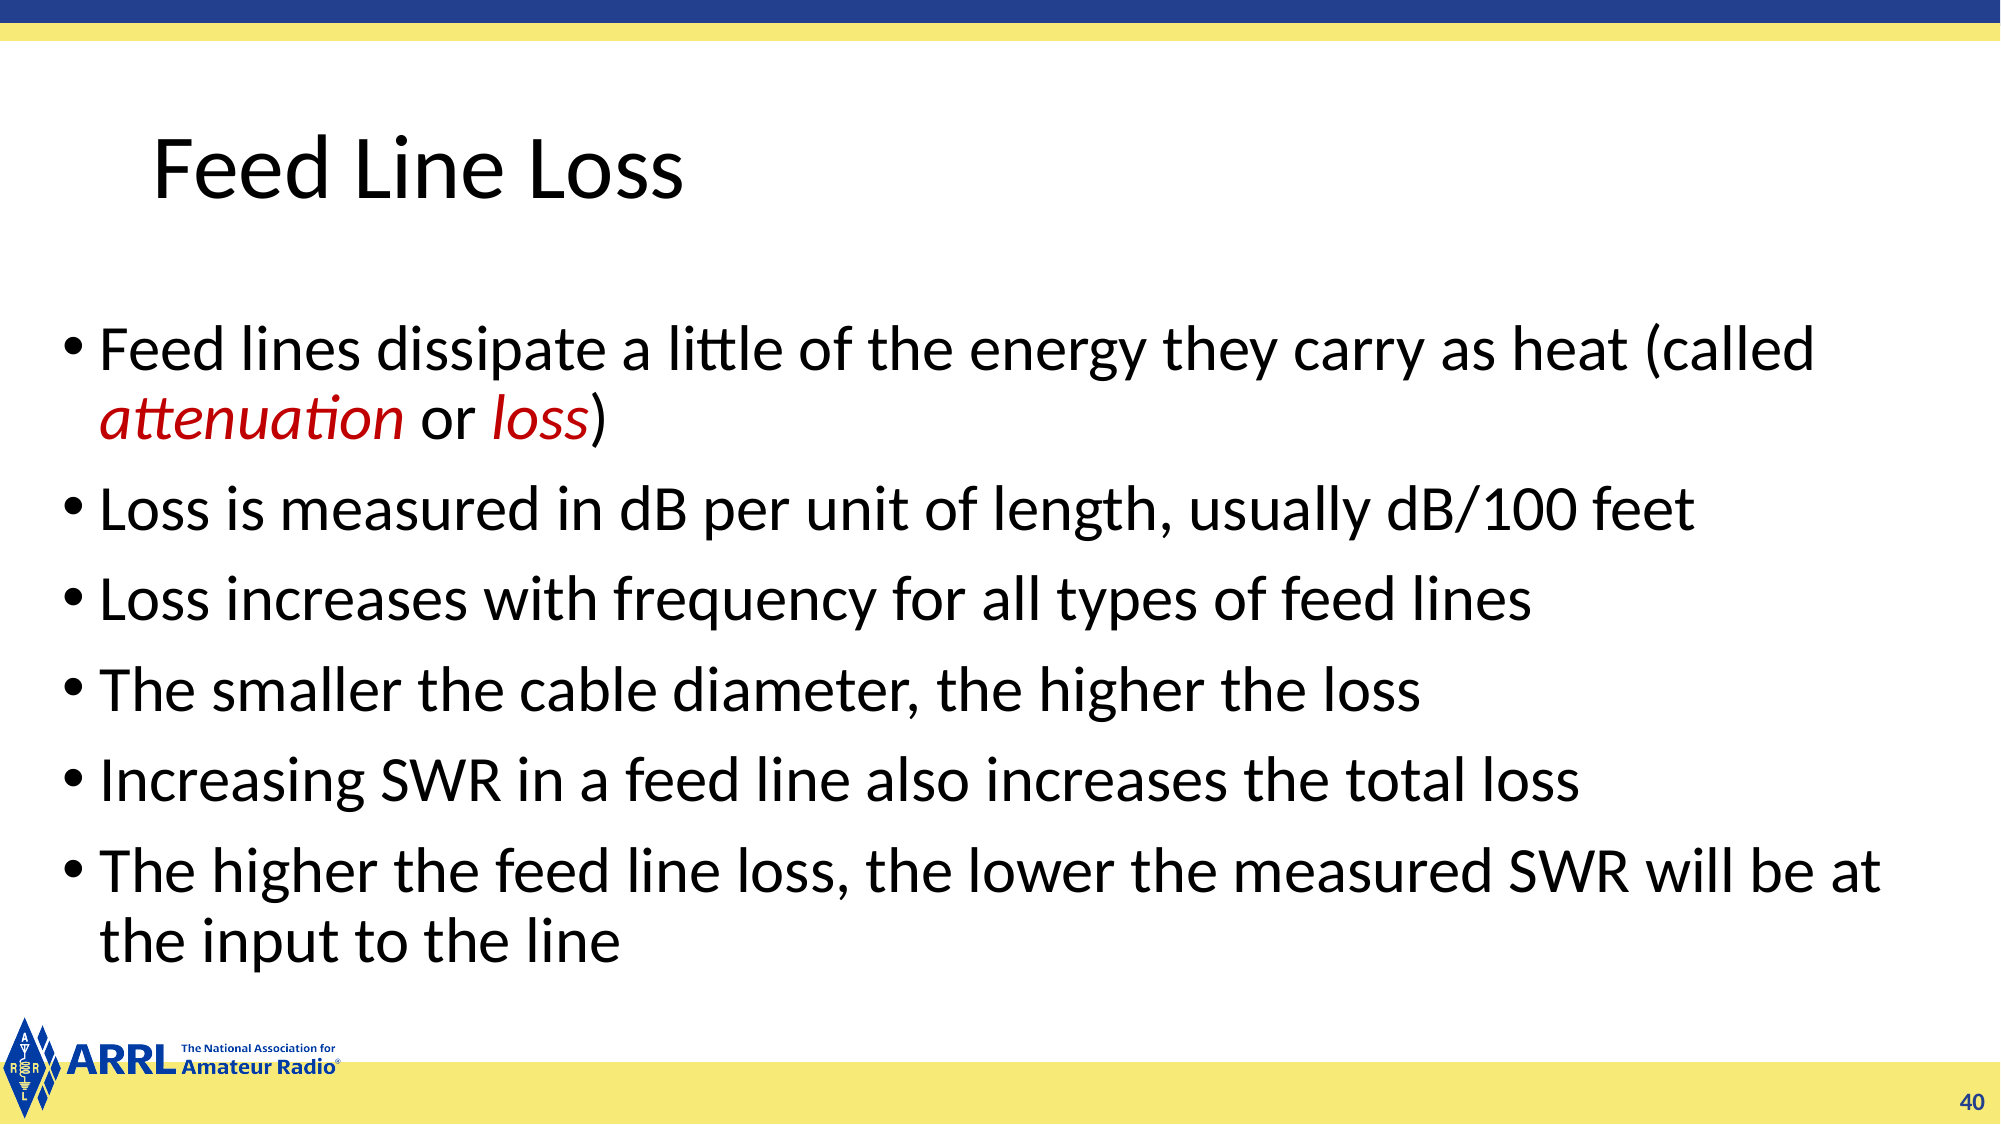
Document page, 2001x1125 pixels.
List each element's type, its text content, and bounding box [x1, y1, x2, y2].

list Feed lines dissipate a little of the energy they carry as heat (called attenuation or loss) Loss is measured in dB per unit of length, usually dB/100 feet Loss increases with frequency for all types of feed lines The smaller the cable diameter, the higher the loss Increasing SWR in a feed line also increases the total loss The higher the feed line loss, the lower the measured SWR will be at the input to the line [47, 306, 1923, 1026]
picture [1, 1015, 342, 1121]
title Feed Line Loss [137, 59, 1863, 278]
